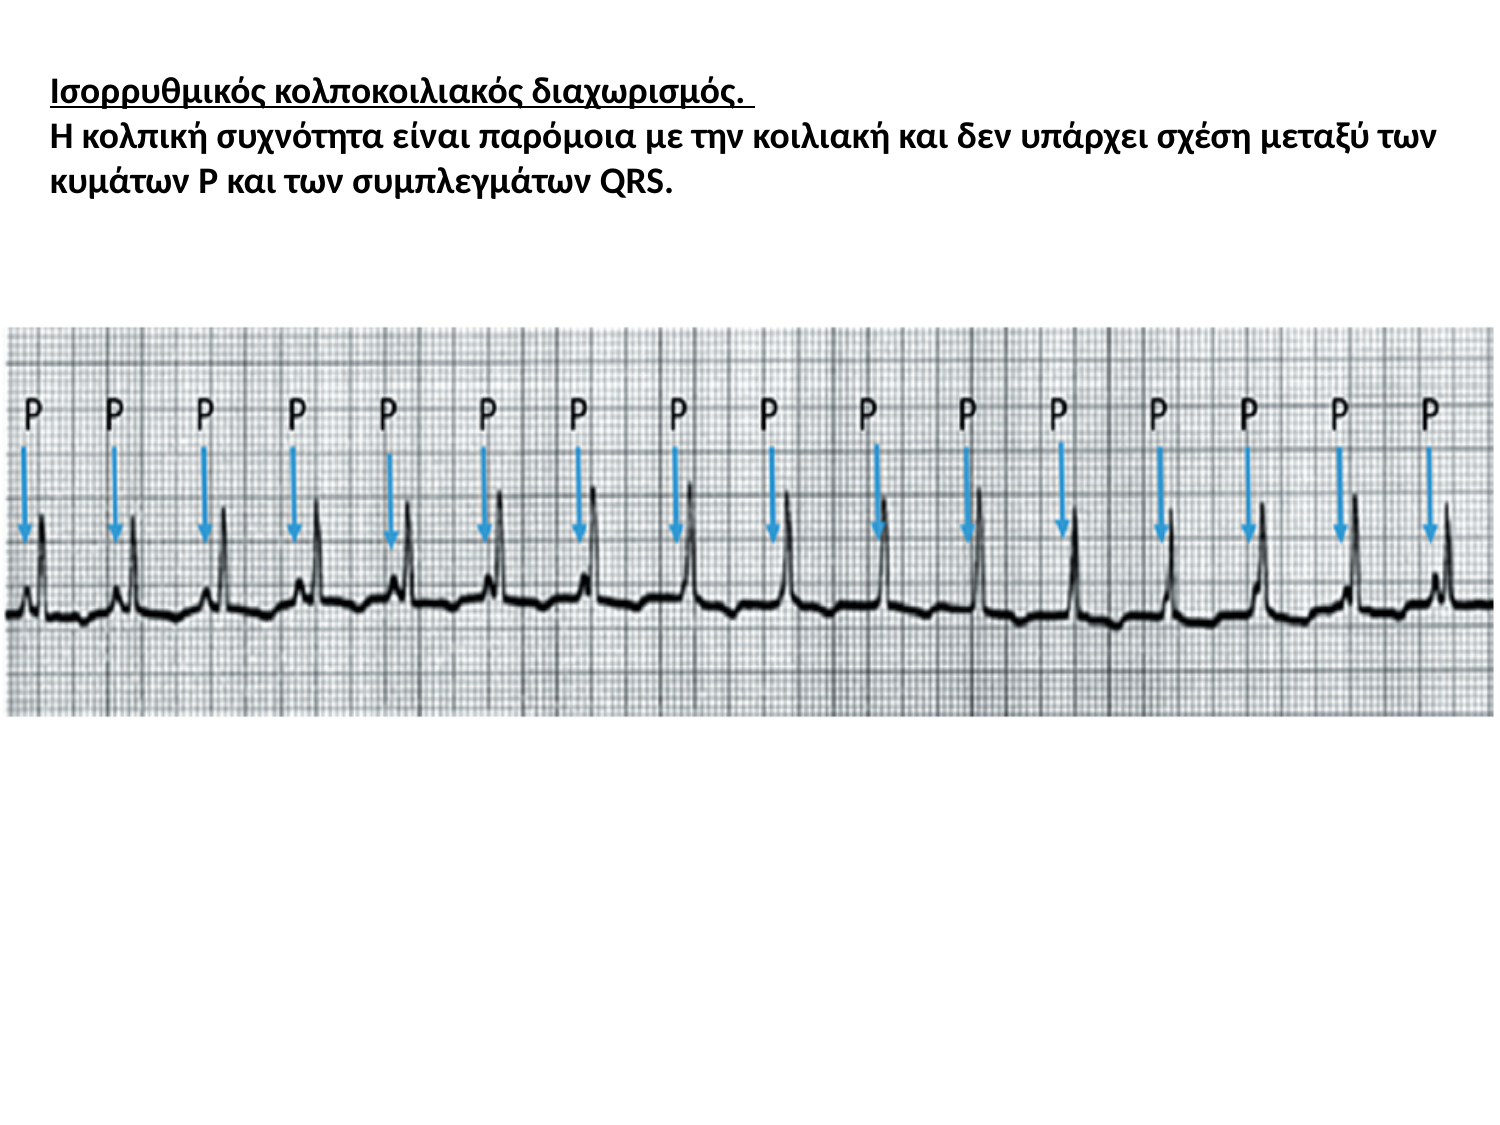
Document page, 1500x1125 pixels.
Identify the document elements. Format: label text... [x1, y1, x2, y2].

text_box Ισορρυθμικός κολποκοιλιακός διαχωρισμός. Η κολπική συχνότητα είναι παρόμοια με την κοιλιακή και δεν υπάρχει σχέση μεταξύ των κυμάτων Ρ και των συμπλεγμάτων QRS. [35, 58, 1465, 209]
picture [0, 316, 1500, 726]
